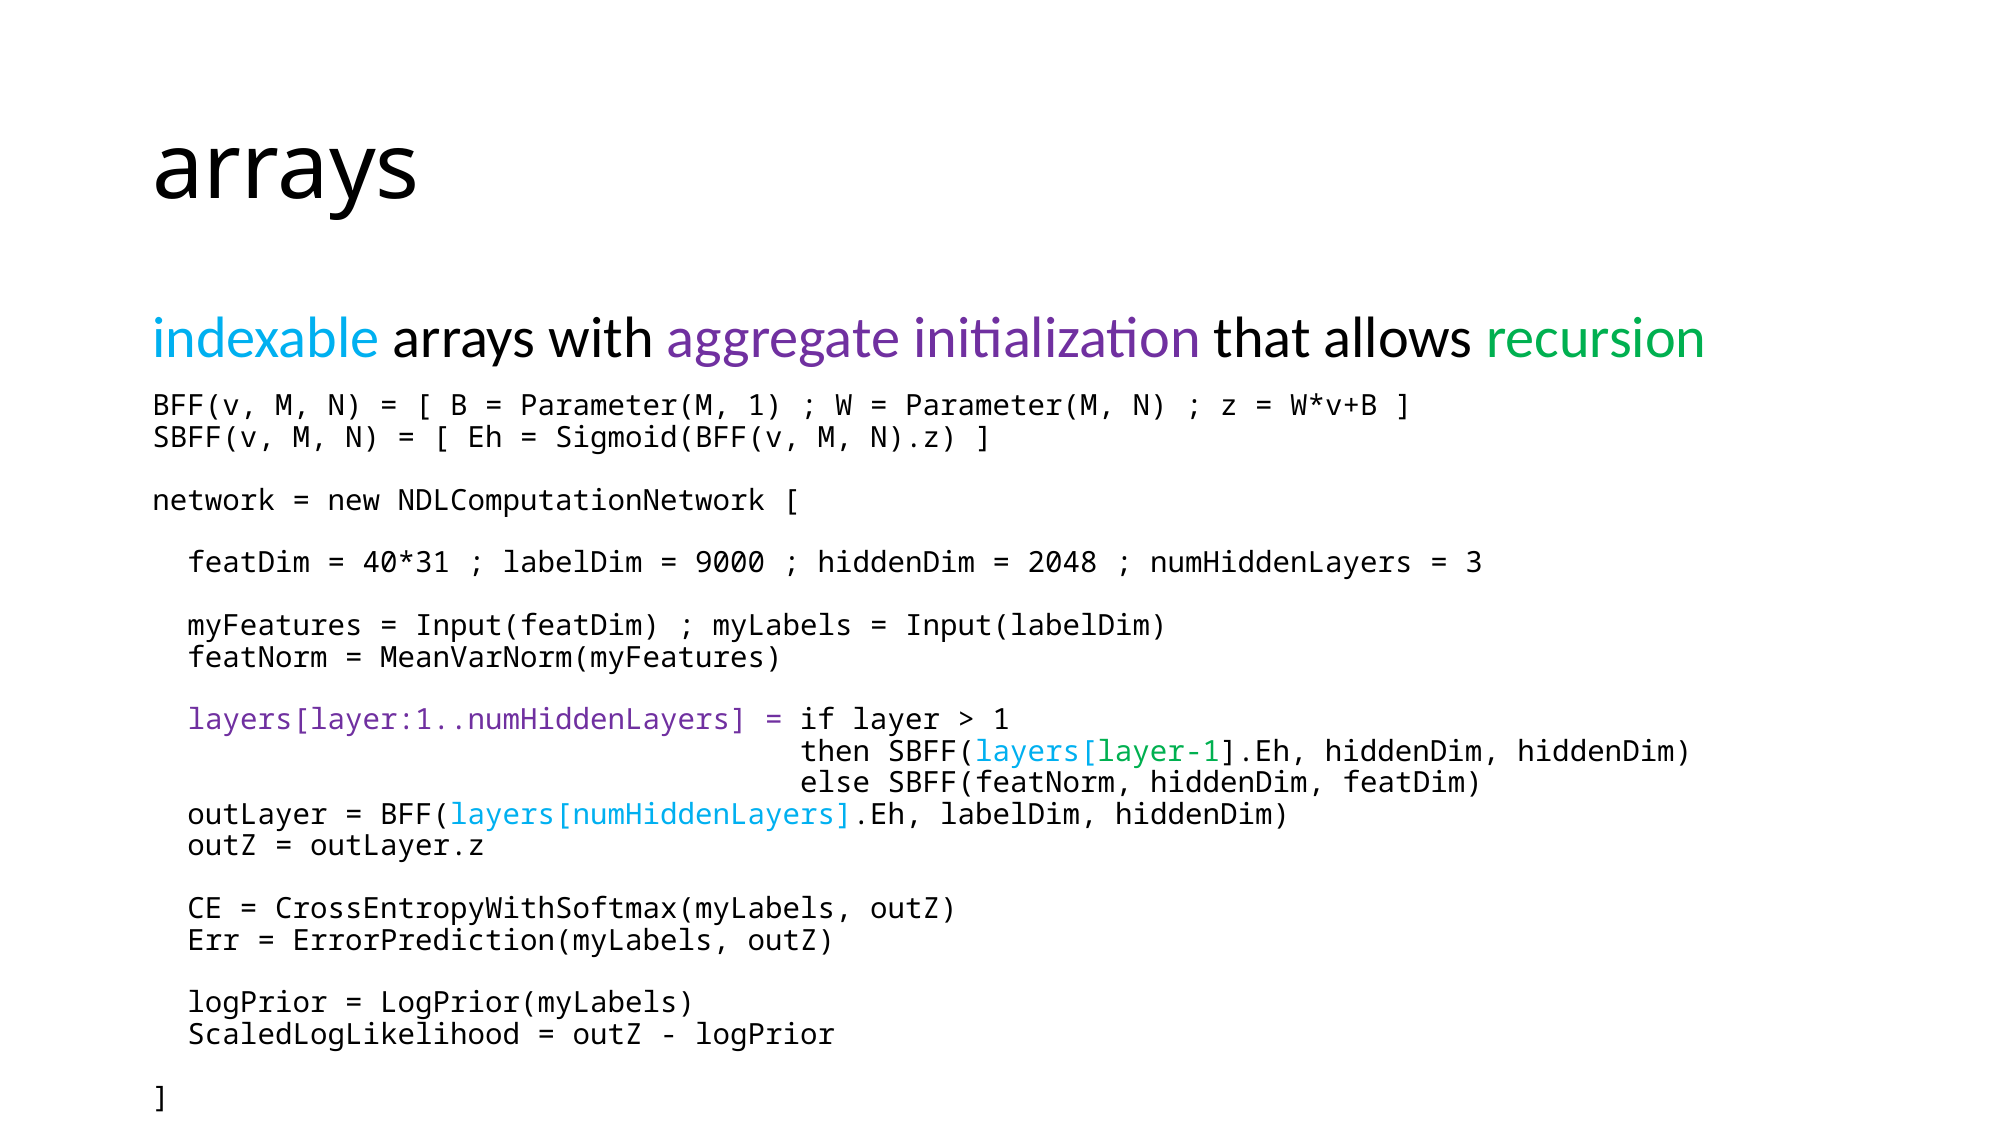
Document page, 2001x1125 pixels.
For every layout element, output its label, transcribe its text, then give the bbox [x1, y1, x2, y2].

list indexable arrays with aggregate initialization that allows recursion BFF(v, M, N) = [ B = Parameter(M, 1) ; W = Parameter(M, N) ; z = W*v+B ] SBFF(v, M, N) = [ Eh = Sigmoid(BFF(v, M, N).z) ] network = new NDLComputationNetwork [ featDim = 40*31 ; labelDim = 9000 ; hiddenDim = 2048 ; numHiddenLayers = 3 myFeatures = Input(featDim) ; myLabels = Input(labelDim) featNorm = MeanVarNorm(myFeatures) layers[layer:1..numHiddenLayers] = if layer > 1 then SBFF(layers[layer-1].Eh, hiddenDim, hiddenDim) else SBFF(featNorm, hiddenDim, featDim) outLayer = BFF(layers[numHiddenLayers].Eh, labelDim, hiddenDim) outZ = outLayer.z CE = CrossEntropyWithSoftmax(myLabels, outZ) Err = ErrorPrediction(myLabels, outZ) logPrior = LogPrior(myLabels) ScaledLogLikelihood = outZ - logPrior ] [137, 299, 1950, 1014]
title arrays [137, 59, 1863, 278]
